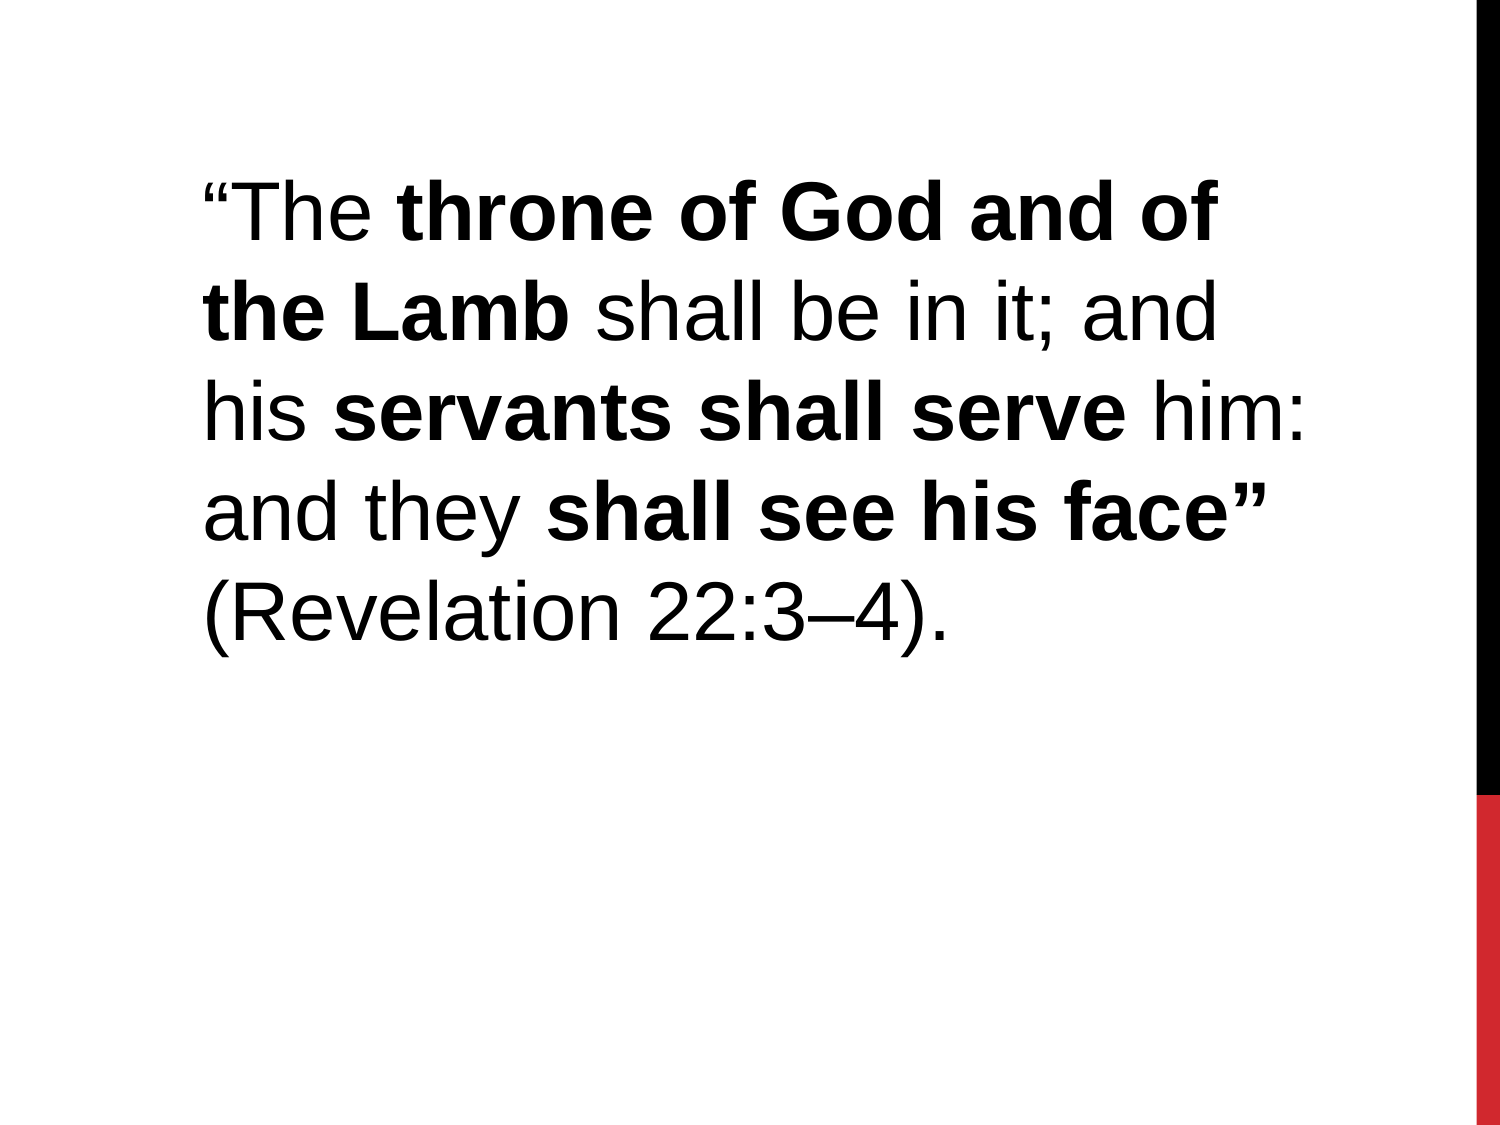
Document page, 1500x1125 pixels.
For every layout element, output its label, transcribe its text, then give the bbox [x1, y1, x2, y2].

text_box “The throne of God and of the Lamb shall be in it; and his servants shall serve him: and they shall see his face” (Revelation 22:3–4). [187, 149, 1350, 665]
